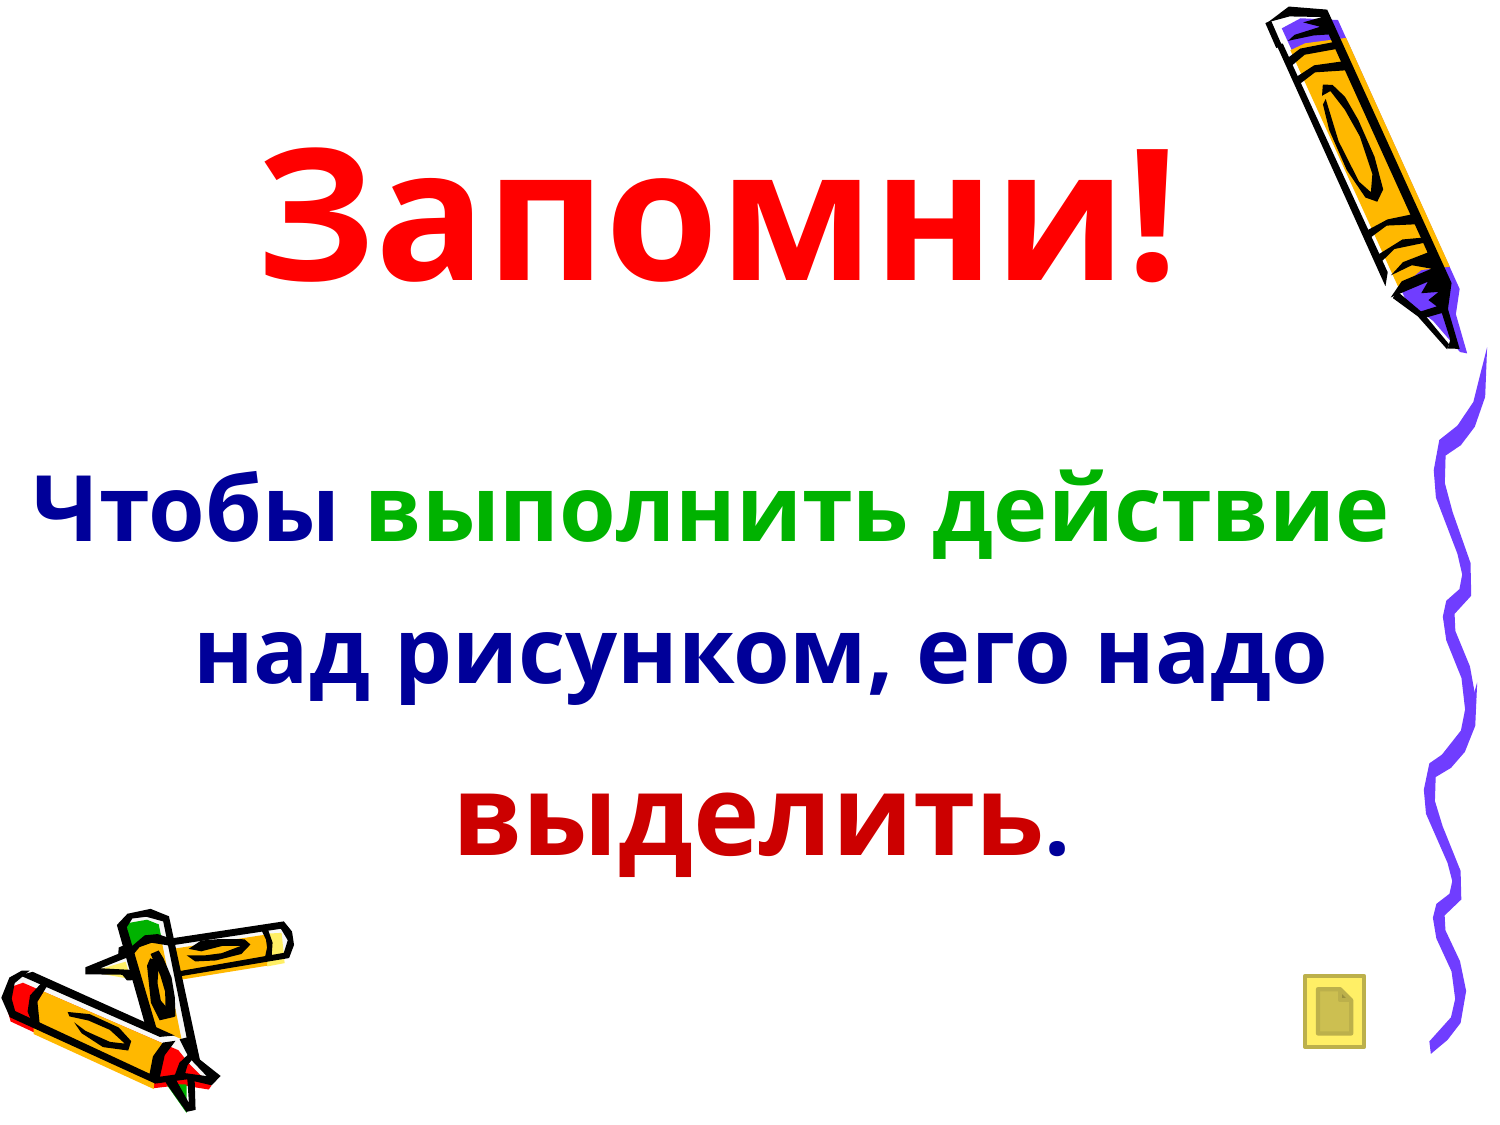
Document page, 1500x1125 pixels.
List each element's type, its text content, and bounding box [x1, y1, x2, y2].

text_box Запомни! [242, 90, 1199, 325]
text_box [1303, 974, 1366, 1049]
list Чтобы выполнить действие над рисунком, его надо выделить. [0, 408, 1424, 823]
